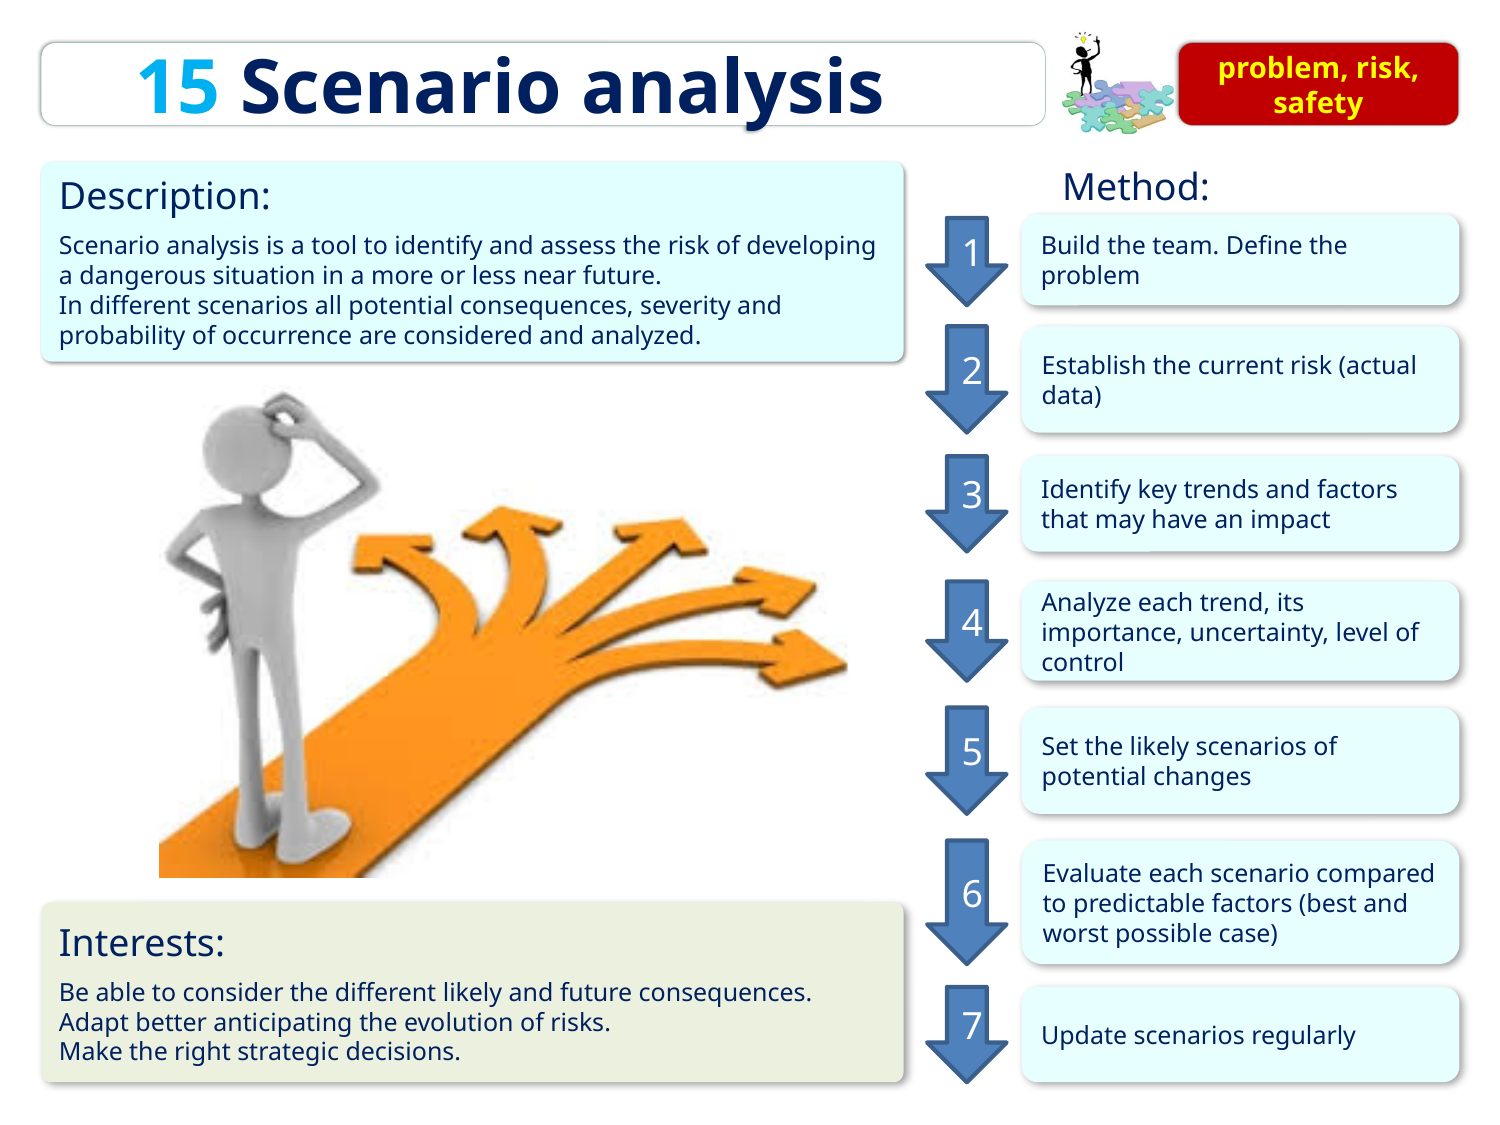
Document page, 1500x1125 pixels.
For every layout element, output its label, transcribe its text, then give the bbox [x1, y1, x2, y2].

text_box 6 [925, 838, 1009, 967]
text_box Interests: Be able to consider the different likely and future consequences. Adapt better anticipating the evolution of risks. Make the right strategic decisions. [39, 900, 906, 1085]
text_box Update scenarios regularly [1019, 984, 1462, 1085]
text_box 15 Scenario analysis [39, 40, 1048, 128]
picture [1062, 30, 1174, 134]
text_box 2 [925, 324, 1009, 435]
text_box Evaluate each scenario compared to predictable factors (best and worst possible case) [1019, 838, 1462, 967]
text_box problem, risk, safety [1178, 40, 1461, 128]
text_box Build the team. Define the problem [1019, 212, 1462, 308]
text_box Set the likely scenarios of potential changes [1019, 705, 1462, 816]
text_box Analyze each trend, its importance, uncertainty, level of control [1019, 579, 1462, 683]
text_box Description: Scenario analysis is a tool to identify and assess the risk of developing a dangerous situation in a more or less near future. In different scenarios all potential consequences, severity and probability of occurrence are considered and analyzed. [39, 159, 906, 364]
picture [159, 385, 856, 878]
text_box 4 [925, 579, 1009, 683]
text_box 3 [925, 454, 1009, 554]
text_box 5 [925, 705, 1009, 816]
text_box Establish the current risk (actual data) [1019, 324, 1462, 435]
text_box Method: [1044, 153, 1460, 217]
text_box 7 [925, 984, 1009, 1085]
text_box 1 [925, 215, 1009, 308]
text_box Identify key trends and factors that may have an impact [1019, 454, 1462, 554]
